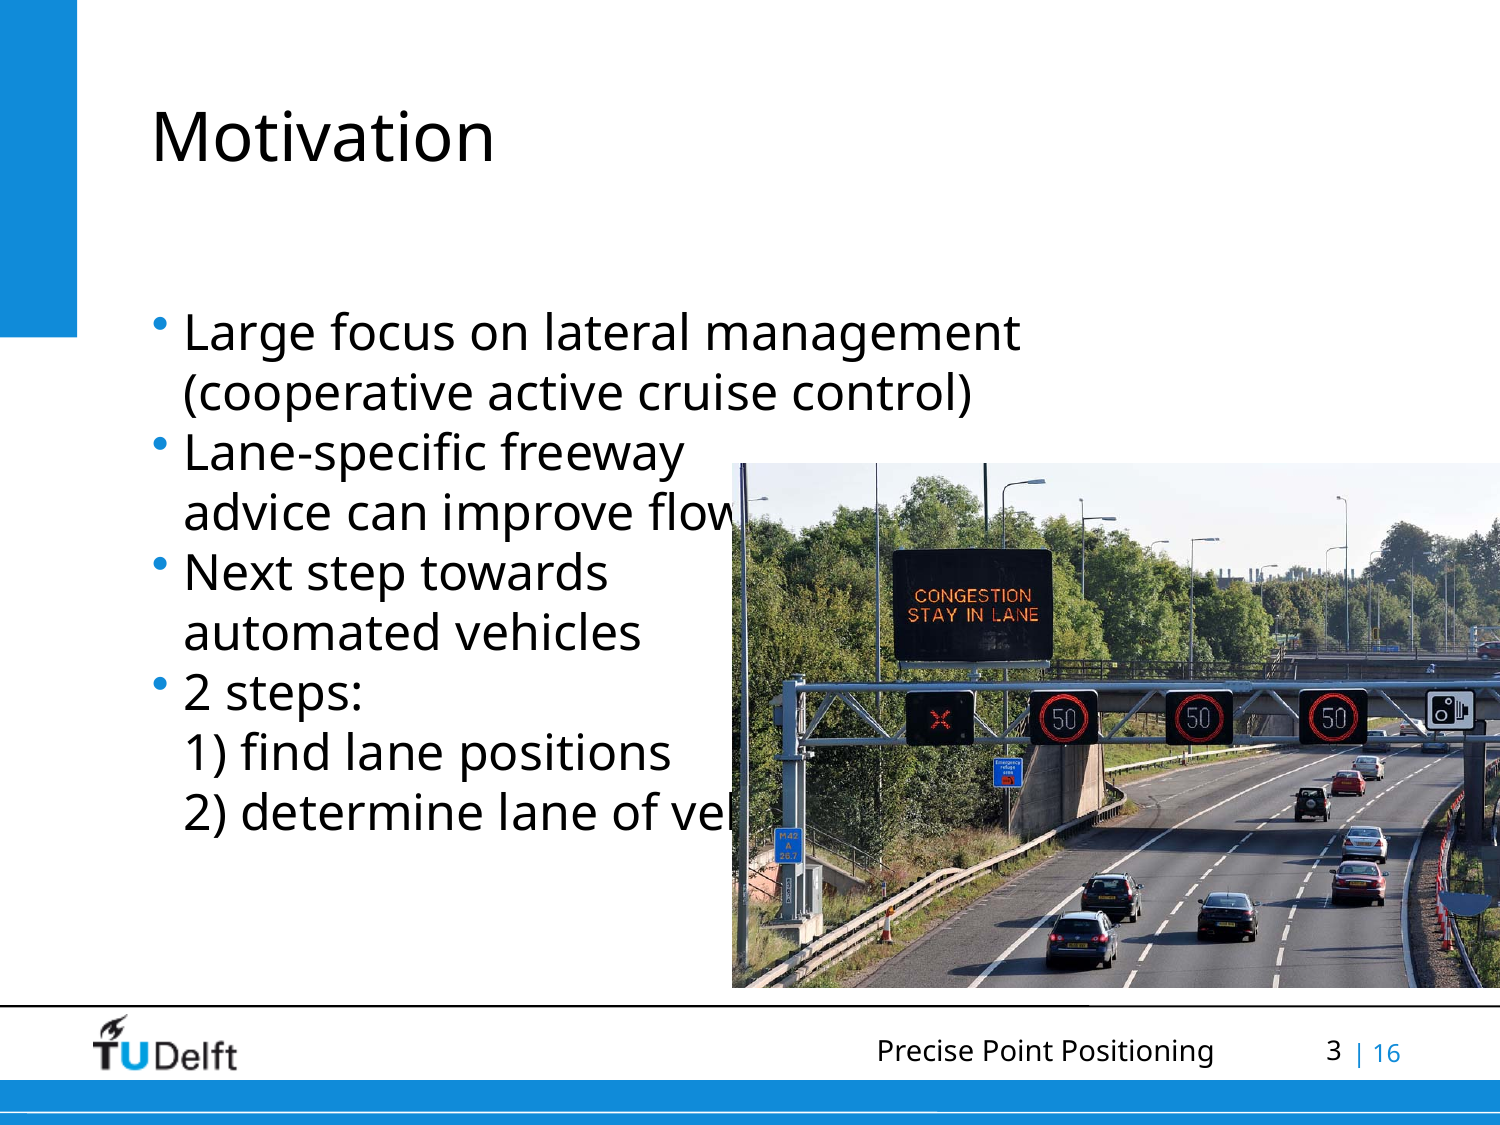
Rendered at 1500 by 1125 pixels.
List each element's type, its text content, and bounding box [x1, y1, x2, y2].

picture [93, 1014, 240, 1072]
list Large focus on lateral management (cooperative active cruise control) Lane-specific freeway advice can improve flow Next step towards automated vehicles 2 steps: 1) find lane positions 2) determine lane of veh [151, 299, 1407, 875]
title Motivation [150, 0, 1407, 175]
picture [732, 463, 1500, 988]
